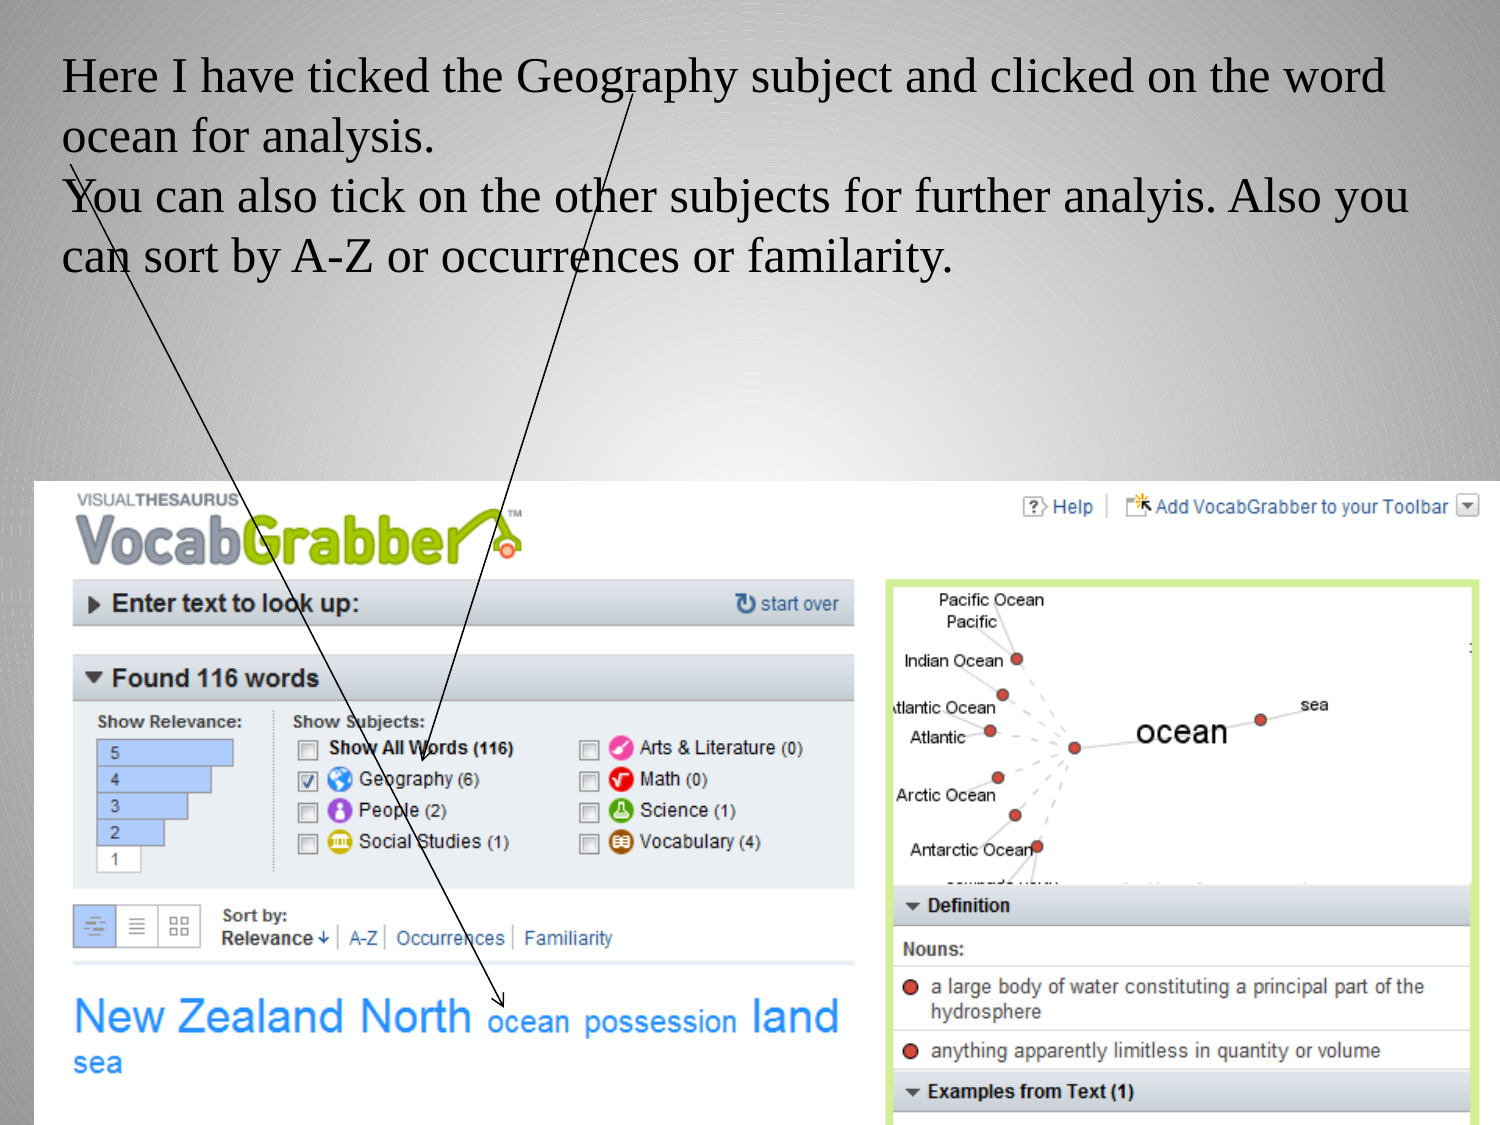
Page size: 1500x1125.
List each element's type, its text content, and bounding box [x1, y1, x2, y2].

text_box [0, 368, 710, 803]
picture [34, 480, 1500, 1125]
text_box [193, 321, 862, 534]
text_box Here I have ticked the Geography subject and clicked on the word ocean for analysis. You can also tick on the other subjects for further analyis. Also you can sort by A-Z or occurrences or familarity. [46, 35, 1430, 290]
